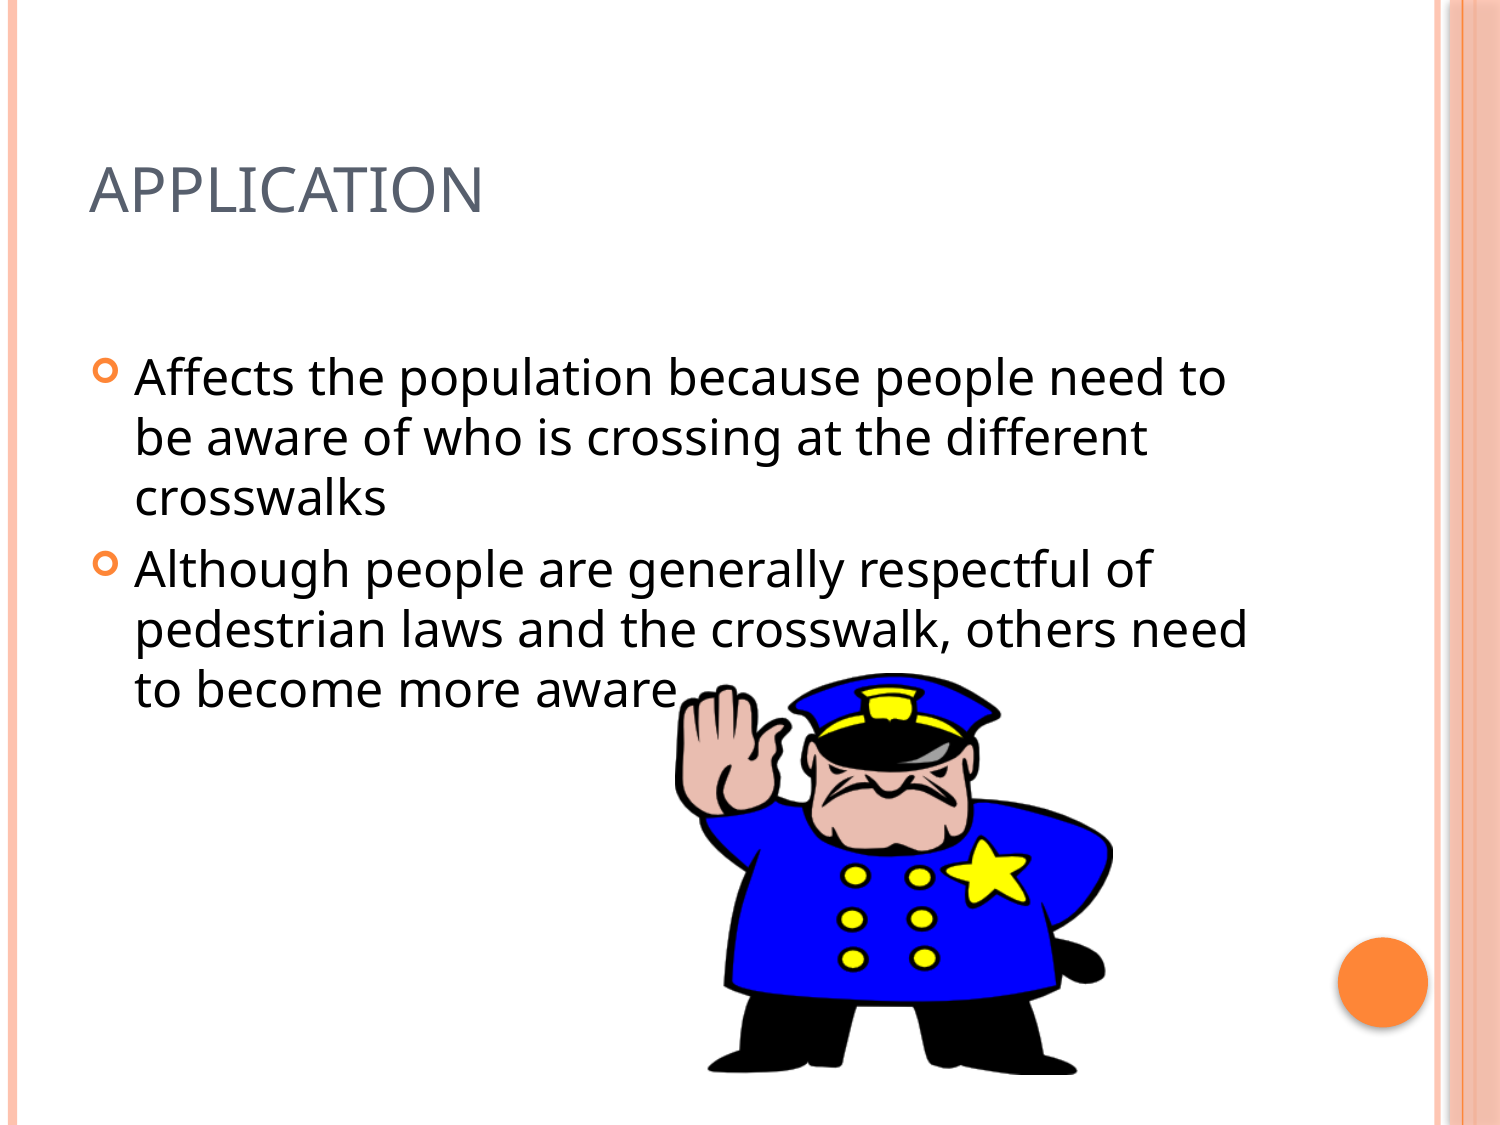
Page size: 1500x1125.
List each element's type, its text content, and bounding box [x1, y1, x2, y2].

list Affects the population because people need to be aware of who is crossing at the different crosswalks Although people are generally respectful of pedestrian laws and the crosswalk, others need to become more aware [75, 337, 1300, 863]
picture [674, 673, 1113, 1076]
title Application [75, 45, 1300, 233]
